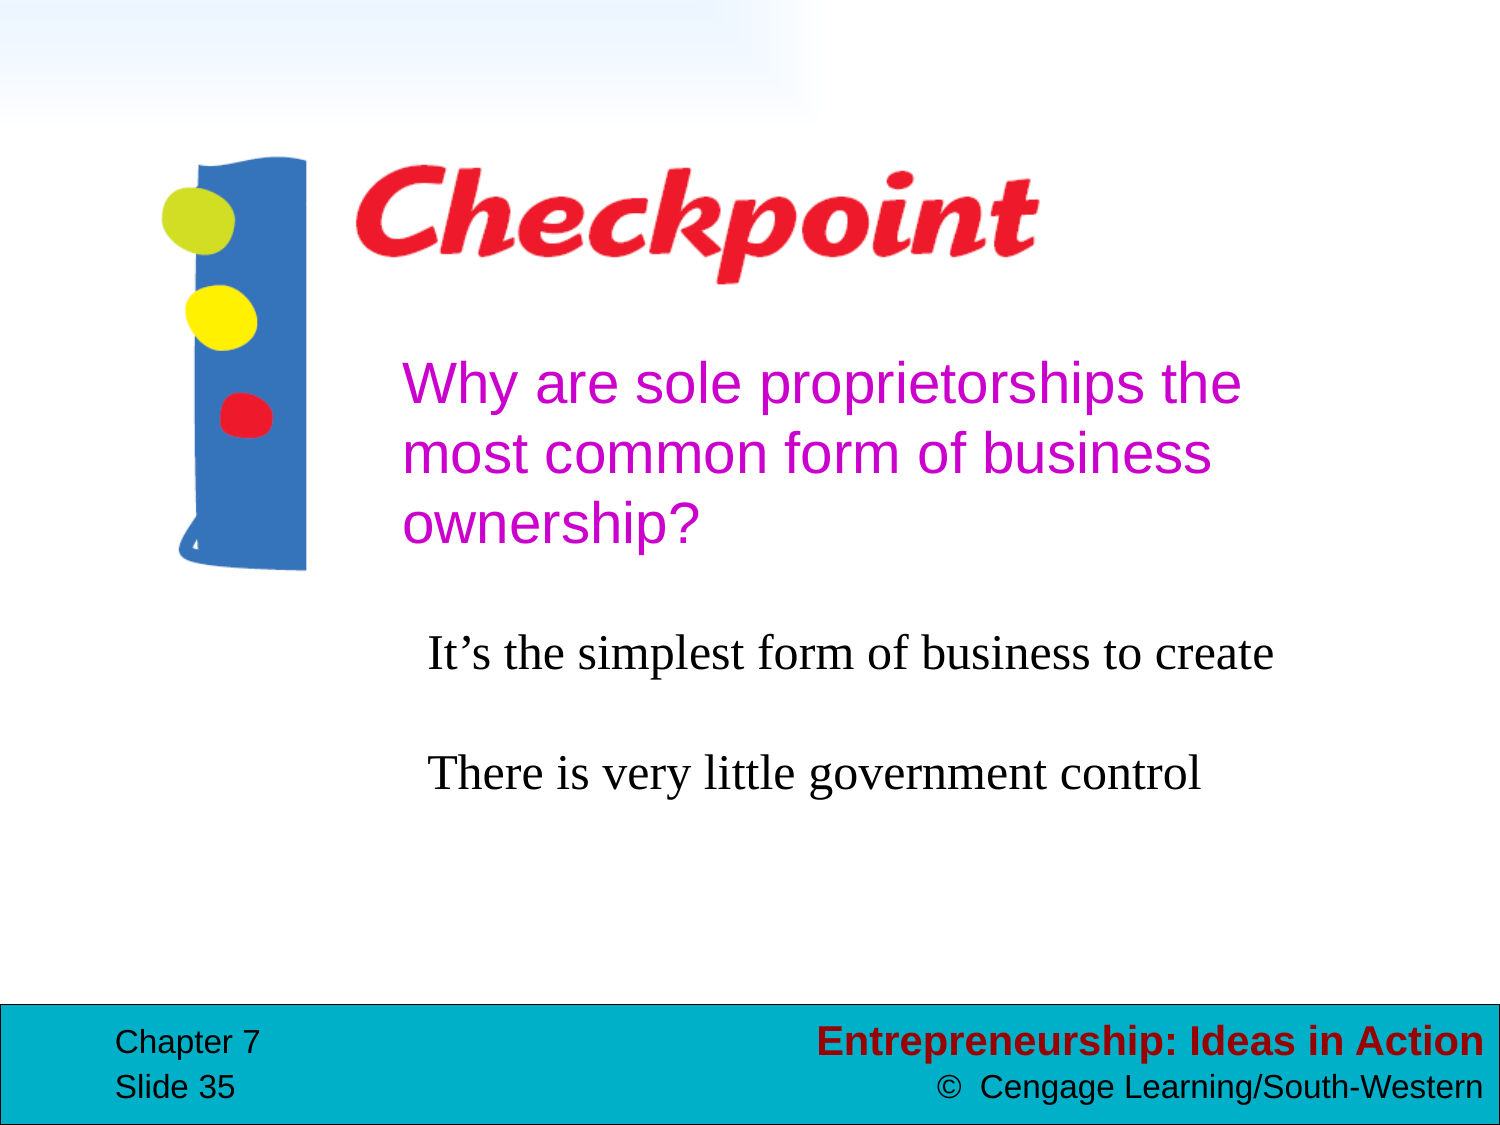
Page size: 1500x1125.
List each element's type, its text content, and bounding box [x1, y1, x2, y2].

slide_number Slide 35 [99, 1037, 413, 1113]
footer Chapter 7 [99, 1012, 413, 1037]
text_box Why are sole proprietorships the most common form of business ownership? [387, 337, 1350, 563]
picture [149, 137, 307, 588]
text_box It’s the simplest form of business to create There is very little government control [412, 612, 1325, 808]
picture [324, 149, 1063, 296]
